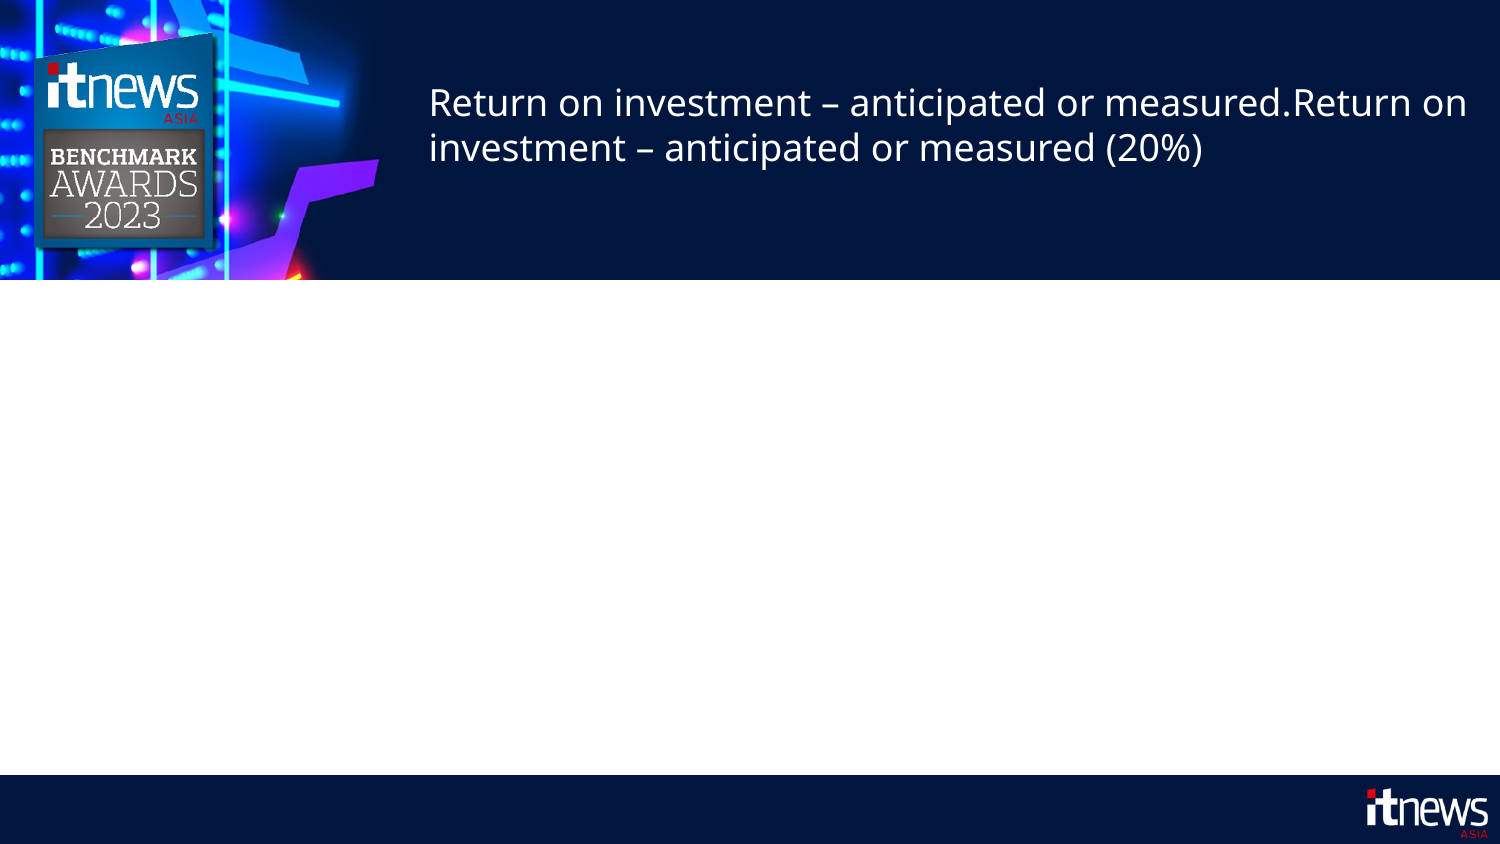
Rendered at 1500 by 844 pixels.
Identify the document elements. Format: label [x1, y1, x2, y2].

picture [0, 775, 1500, 844]
picture [0, 0, 1500, 280]
